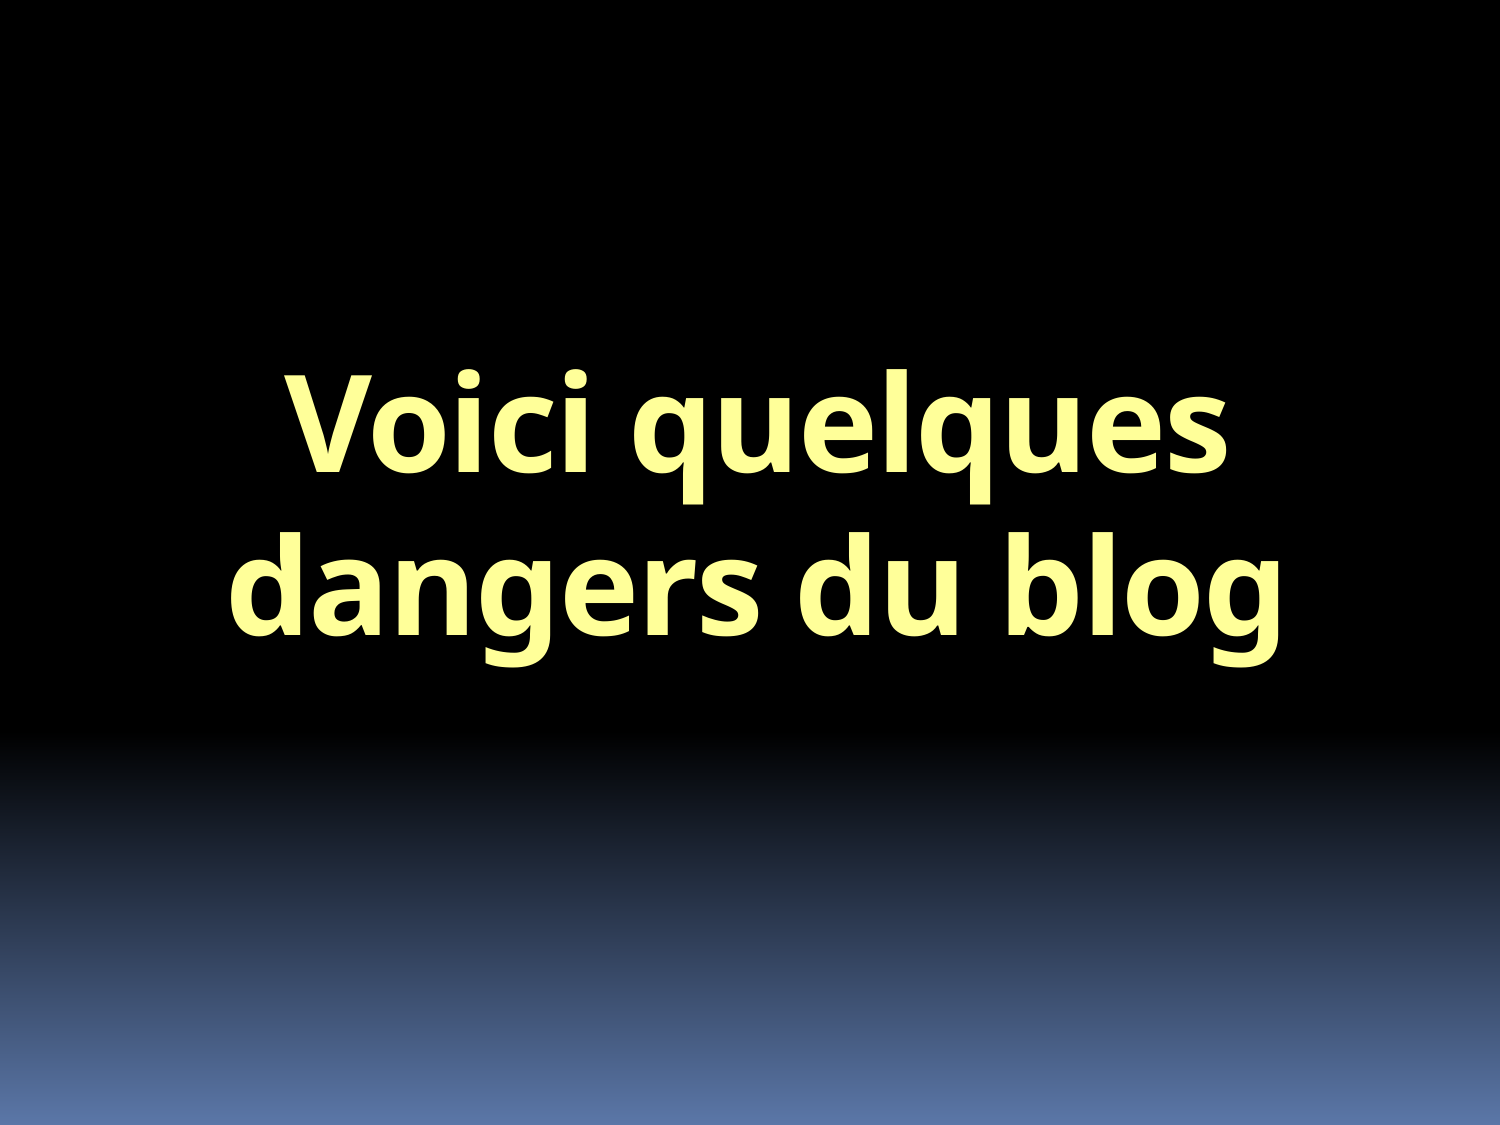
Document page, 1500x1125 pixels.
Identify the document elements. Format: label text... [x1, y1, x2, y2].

title Voici quelques dangers du blog [82, 330, 1432, 739]
